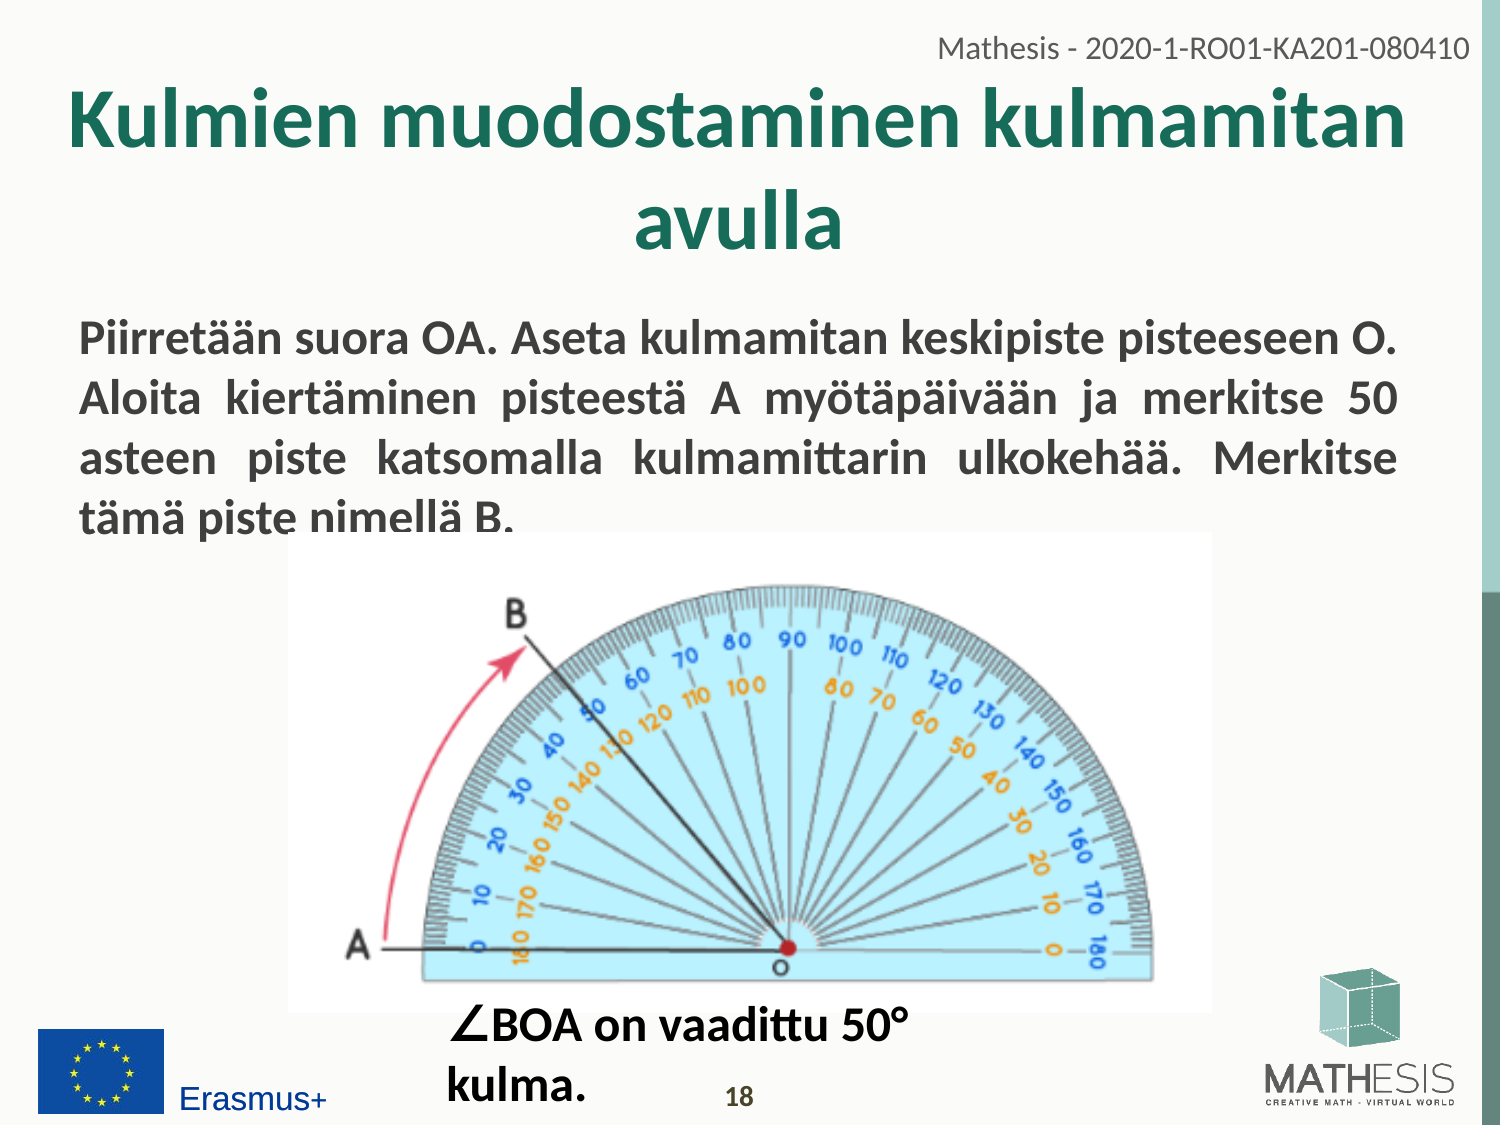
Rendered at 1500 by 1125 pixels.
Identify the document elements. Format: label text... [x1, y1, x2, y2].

picture [38, 1029, 164, 1114]
text_box ∠BOA on vaadittu 50° kulma. [431, 1022, 1069, 1125]
list Piirretään suora OA. Aseta kulmamitan keskipiste pisteeseen O. Aloita kiertäminen pisteestä A myötäpäivään ja merkitse 50 asteen piste katsomalla kulmamittarin ulkokehää. Merkitse tämä piste nimellä B. [64, 297, 1414, 1041]
title Kulmien muodostaminen kulmamitan avulla [0, 54, 1500, 243]
picture [288, 532, 1212, 1013]
